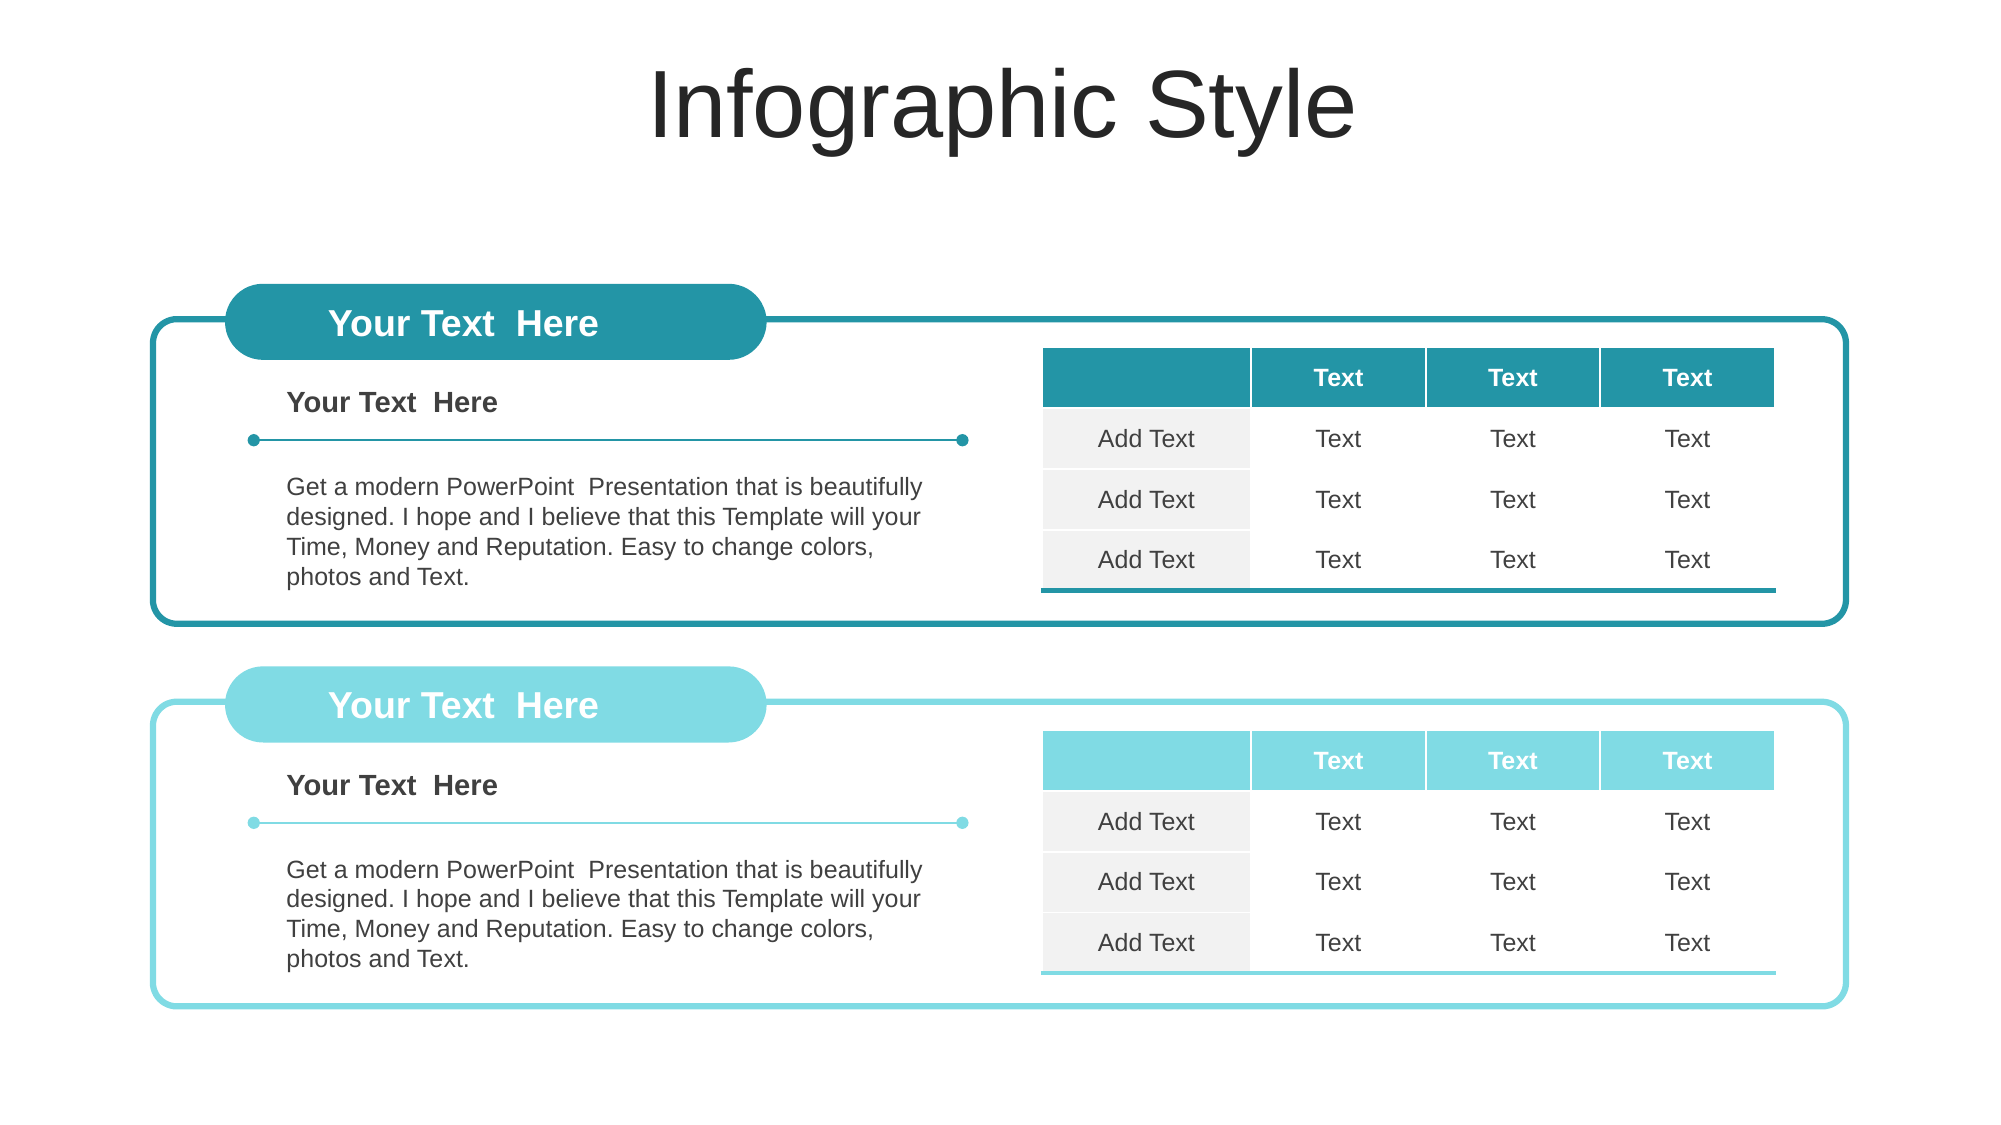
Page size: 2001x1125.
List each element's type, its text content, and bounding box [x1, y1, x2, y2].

text_box Your Text Here [313, 674, 679, 734]
list Infographic Style [53, 47, 1952, 166]
table_header [1043, 731, 1250, 790]
table_cell Add Text [1043, 531, 1250, 588]
table_cell Add Text [1043, 913, 1250, 971]
table_cell Text [1601, 531, 1774, 588]
table_header Text [1427, 348, 1599, 407]
table_header [1043, 348, 1250, 407]
table_cell Text [1427, 792, 1599, 851]
text_box [223, 282, 768, 361]
table_cell Text [1252, 531, 1425, 588]
table_cell Text [1427, 853, 1599, 912]
table_cell Text [1601, 853, 1774, 912]
table_header Text [1601, 731, 1774, 790]
table_cell Text [1252, 913, 1425, 971]
text_box [223, 665, 768, 744]
table_cell Text [1427, 470, 1599, 529]
table_cell Text [1427, 531, 1599, 588]
table_cell Text [1601, 409, 1774, 468]
table_header Text [1252, 348, 1425, 407]
table_header Text [1601, 348, 1774, 407]
text_box Your Text Here [313, 291, 679, 352]
text_box [151, 700, 1848, 1008]
table_cell Text [1601, 792, 1774, 851]
table_cell Add Text [1043, 853, 1250, 912]
text_box [151, 318, 1848, 625]
table_cell Text [1252, 853, 1425, 912]
table_cell Add Text [1043, 409, 1250, 468]
table_cell Text [1427, 409, 1599, 468]
text_box Get a modern PowerPoint Presentation that is beautifully designed. I hope and I believe that this Template will your Time, Money and Reputation. Easy to change colors, photos and Text. [271, 845, 958, 981]
table_cell Text [1252, 792, 1425, 851]
text_box Your Text Here [271, 758, 674, 809]
table_cell Add Text [1043, 470, 1250, 529]
table_cell Text [1252, 470, 1425, 529]
table_cell Text [1252, 409, 1425, 468]
table_cell Add Text [1043, 792, 1250, 851]
table_cell Text [1601, 913, 1774, 971]
text_box Get a modern PowerPoint Presentation that is beautifully designed. I hope and I believe that this Template will your Time, Money and Reputation. Easy to change colors, photos and Text. [271, 463, 958, 598]
table_cell Text [1601, 470, 1774, 529]
table_cell Text [1427, 913, 1599, 971]
table_header Text [1427, 731, 1599, 790]
text_box Your Text Here [271, 376, 674, 426]
table_header Text [1252, 731, 1425, 790]
